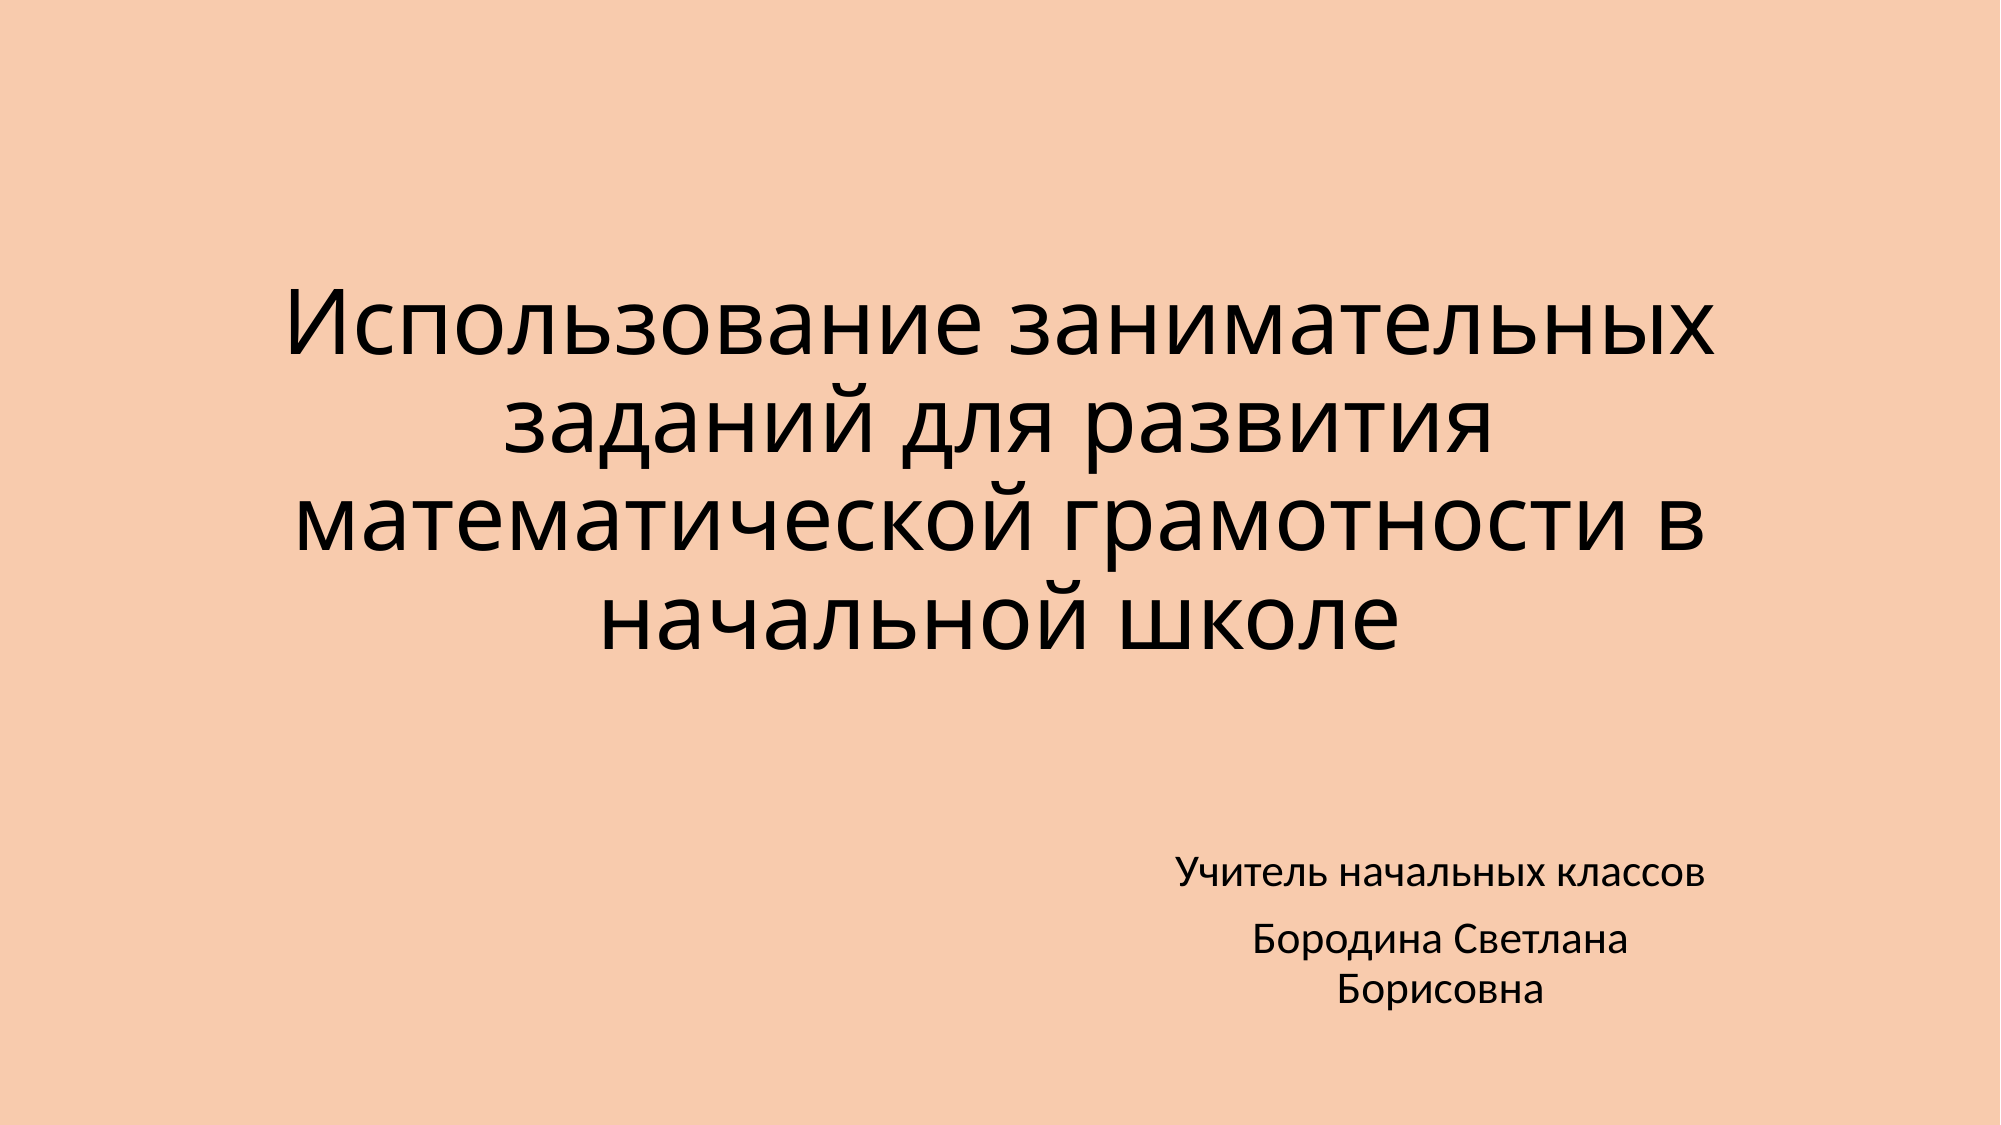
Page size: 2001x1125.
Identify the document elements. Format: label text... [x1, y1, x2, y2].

subtitle Учитель начальных классов Бородина Светлана Борисовна [1131, 765, 1750, 1021]
title Использование занимательных заданий для развития математической грамотности в начальной школе [249, 184, 1750, 677]
